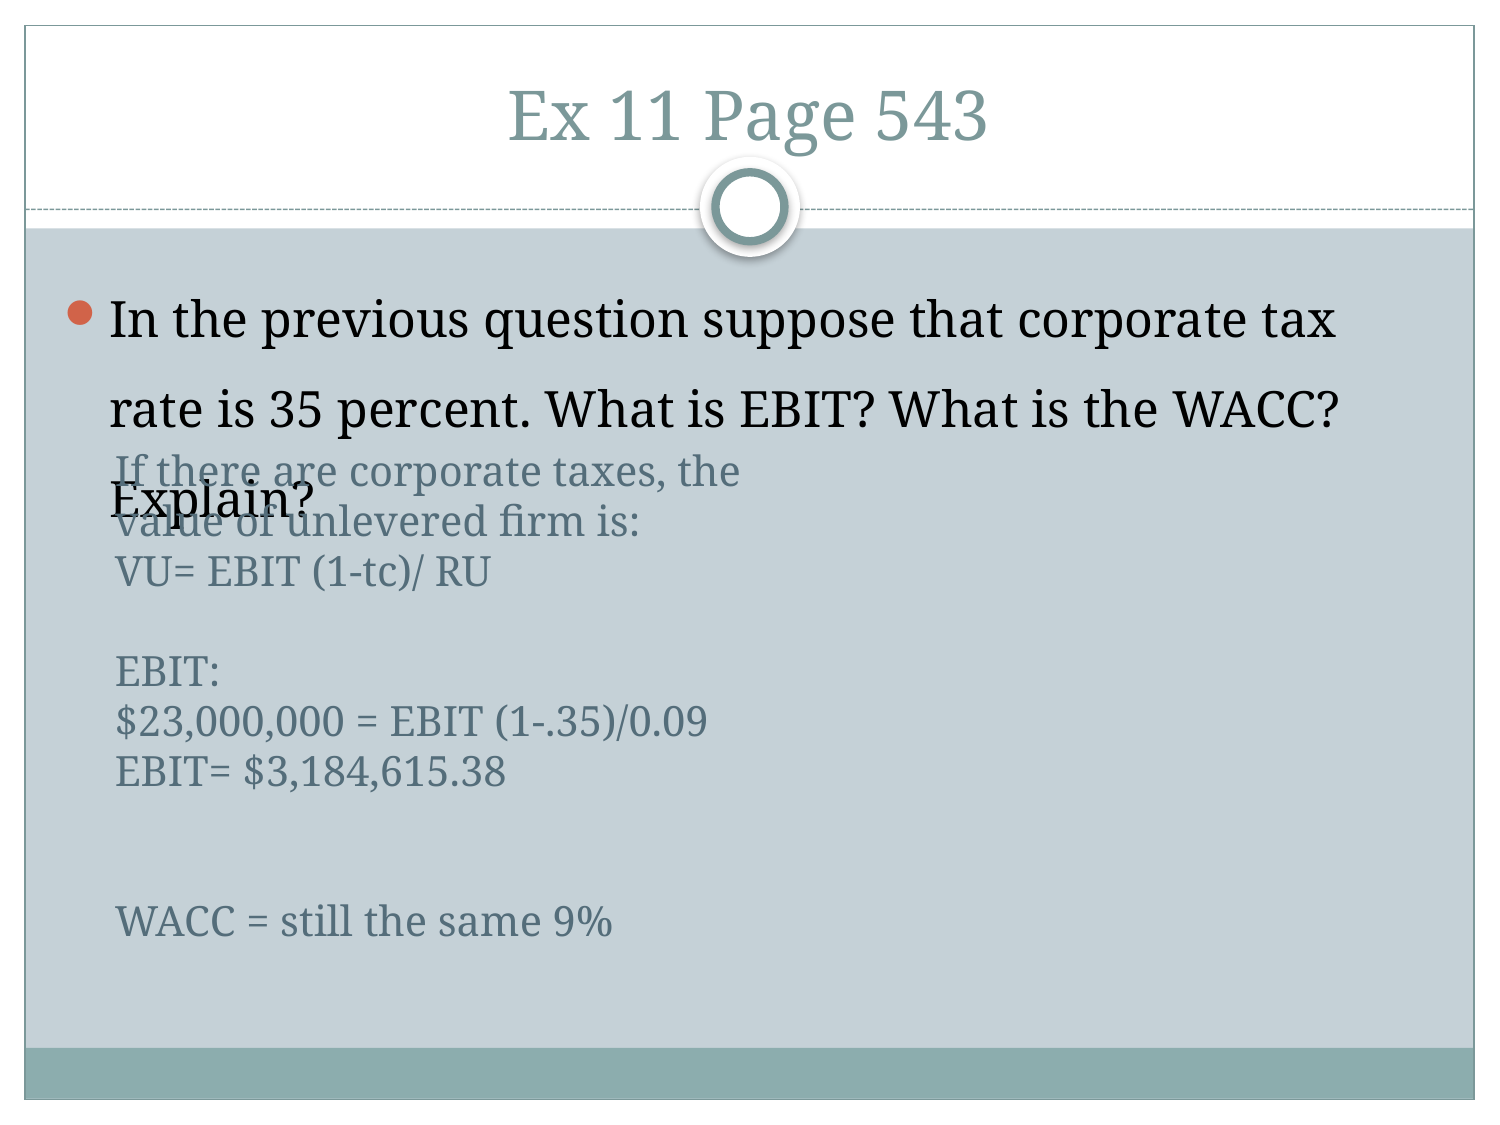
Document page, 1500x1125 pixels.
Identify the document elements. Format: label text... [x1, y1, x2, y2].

list In the previous question suppose that corporate tax rate is 35 percent. What is EBIT? What is the WACC? Explain? [49, 250, 1445, 1001]
text_box If there are corporate taxes, the value of unlevered firm is: VU= EBIT (1-tc)/ RU EBIT: $23,000,000 = EBIT (1-.35)/0.09 EBIT= $3,184,615.38 WACC = still the same 9% [99, 437, 825, 953]
title Ex 11 Page 543 [49, 37, 1450, 162]
